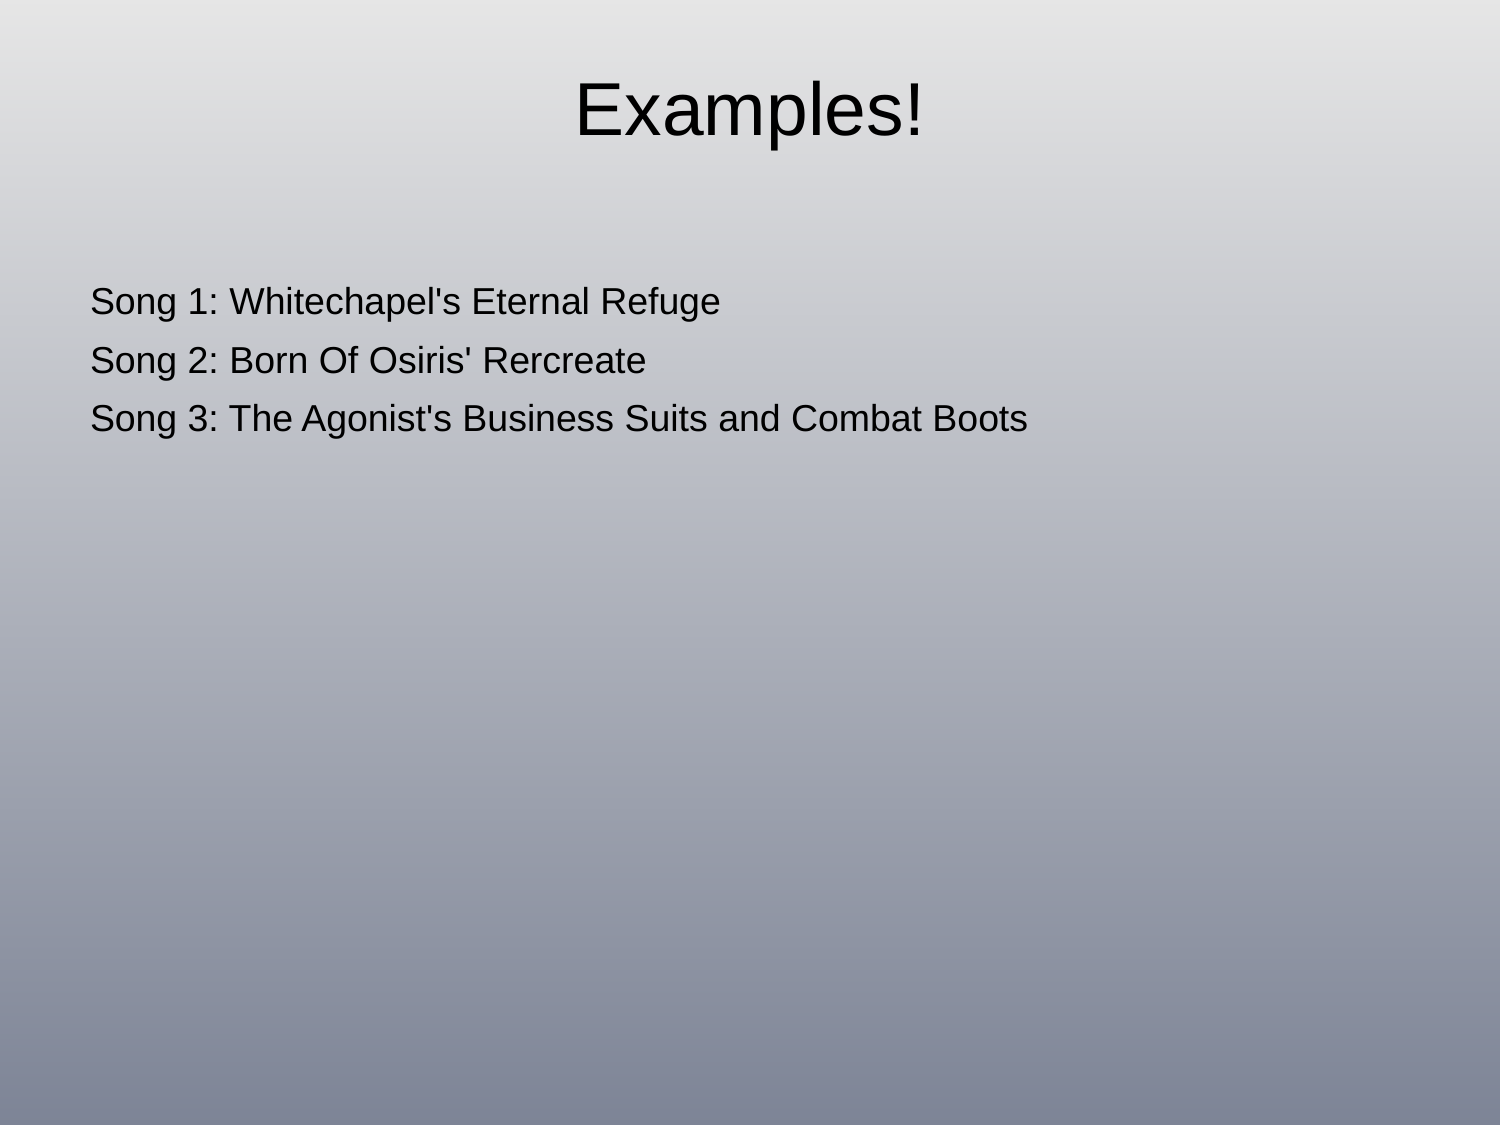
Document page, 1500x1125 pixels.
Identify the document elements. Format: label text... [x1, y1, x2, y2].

list Song 1: Whitechapel's Eternal Refuge Song 2: Born Of Osiris' Rercreate Song 3: The Agonist's Business Suits and Combat Boots [74, 262, 1426, 931]
title Examples! [74, 44, 1426, 262]
